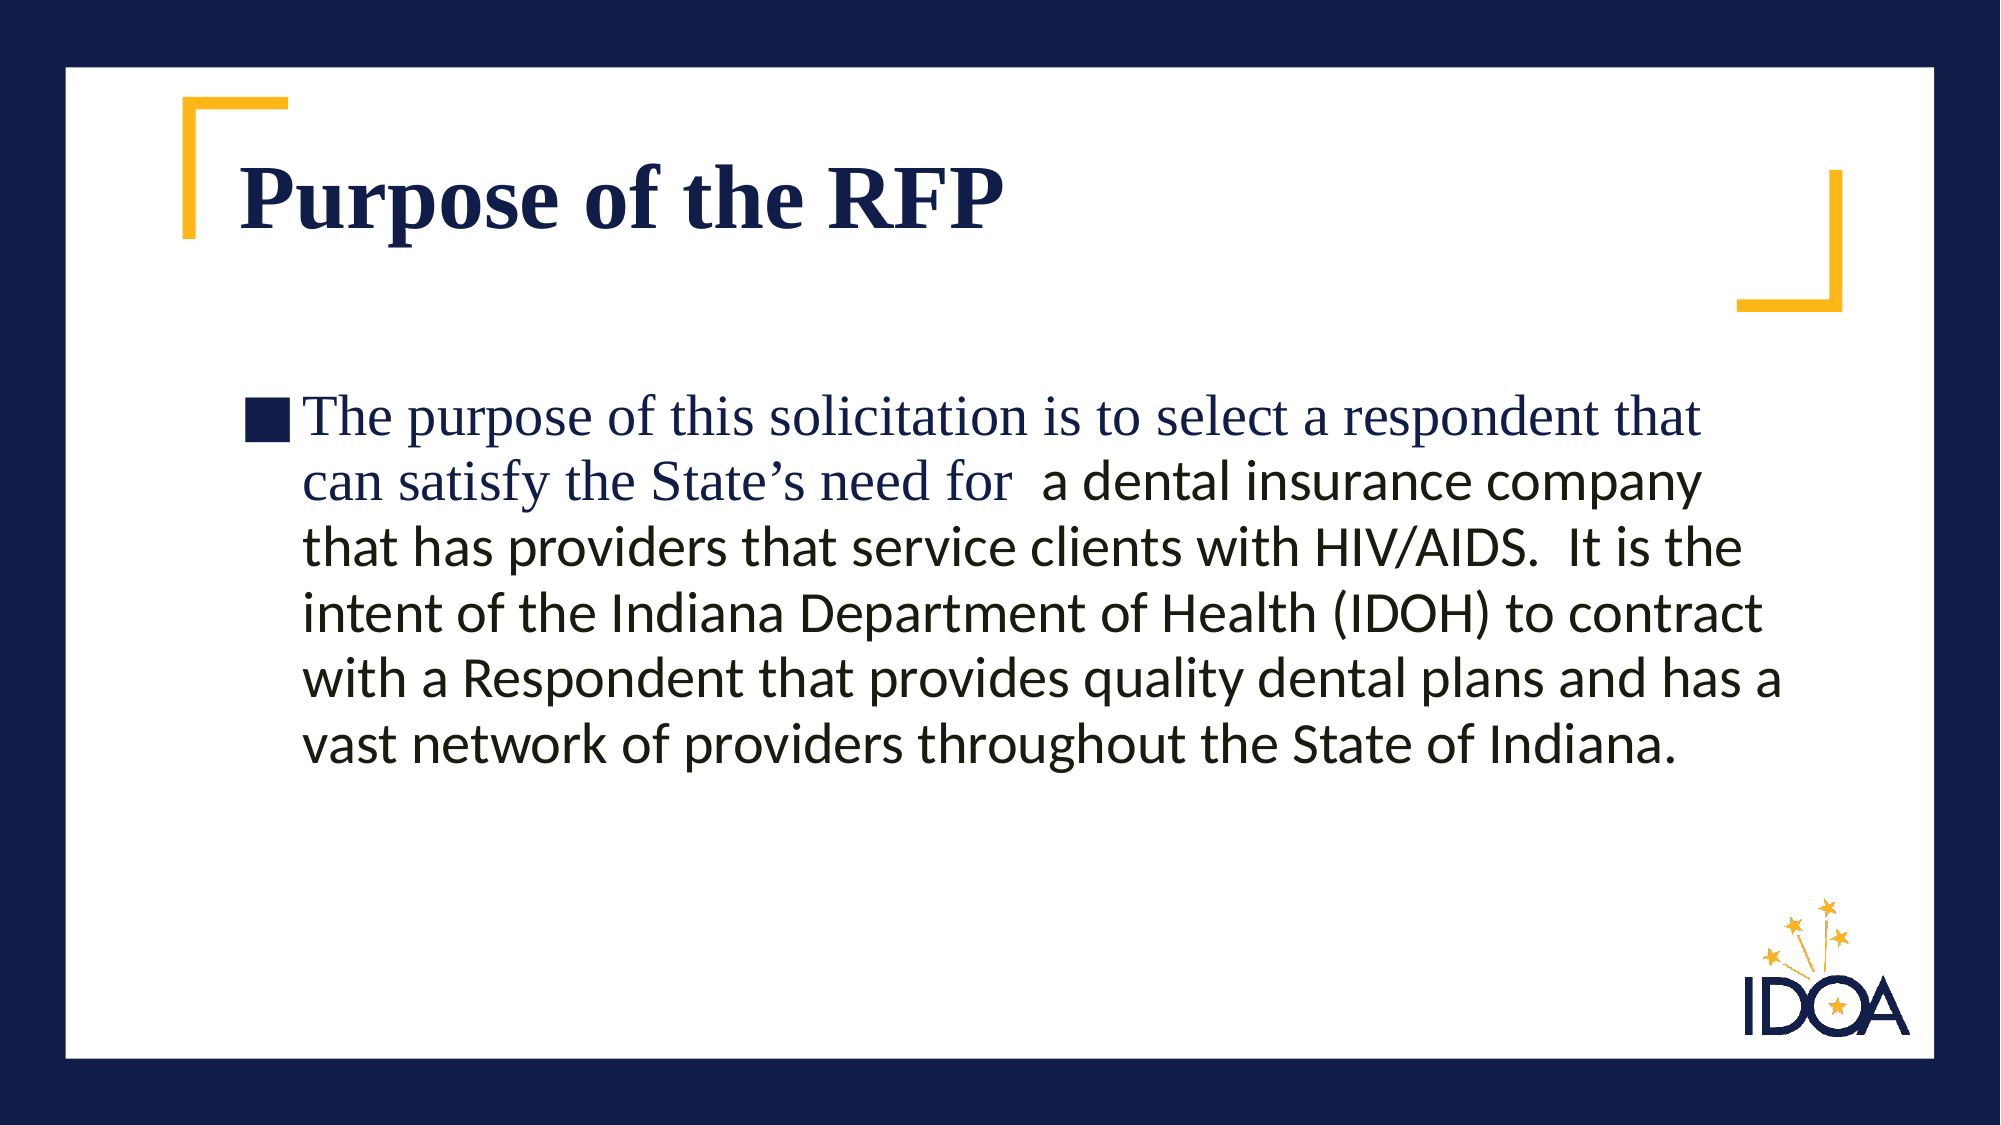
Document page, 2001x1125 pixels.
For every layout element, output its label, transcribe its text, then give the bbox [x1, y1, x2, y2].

list The purpose of this solicitation is to select a respondent that can satisfy the State’s need for a dental insurance company that has providers that service clients with HIV/AIDS. It is the intent of the Indiana Department of Health (IDOH) to contract with a Respondent that provides quality dental plans and has a vast network of providers throughout the State of Indiana. [225, 375, 1800, 851]
title Purpose of the RFP [225, 142, 1800, 279]
picture [1702, 857, 1959, 1114]
